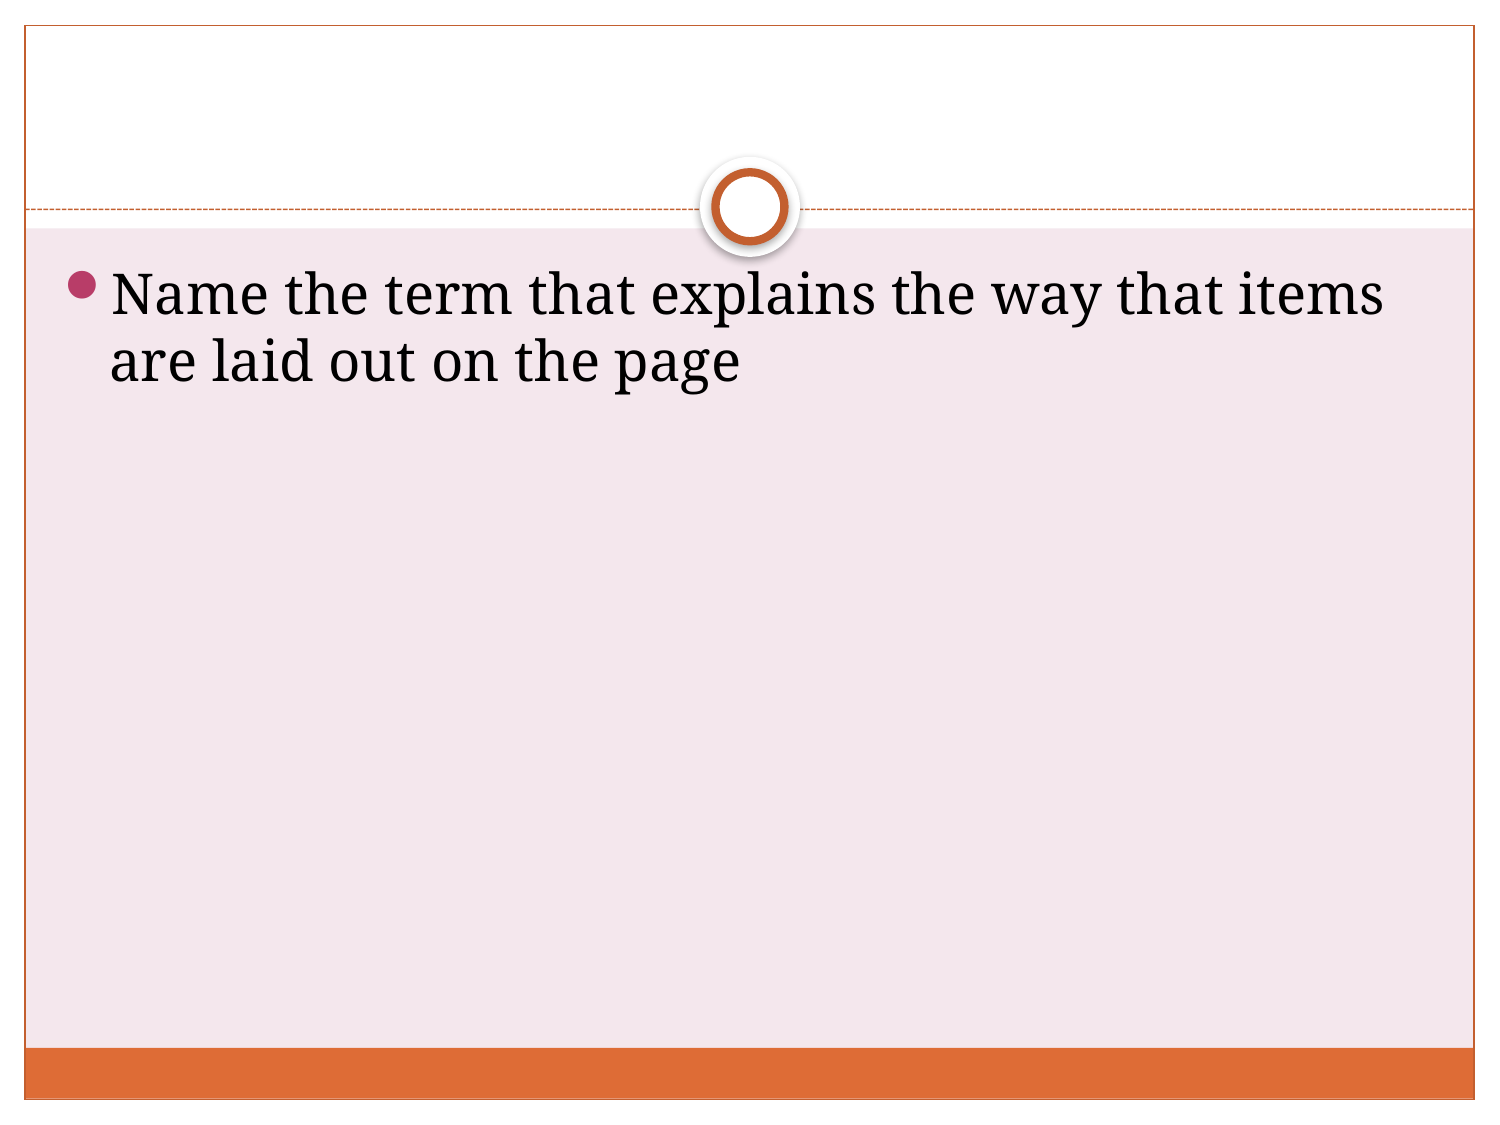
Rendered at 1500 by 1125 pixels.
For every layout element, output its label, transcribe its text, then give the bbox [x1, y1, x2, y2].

list Name the term that explains the way that items are laid out on the page [49, 250, 1445, 1001]
